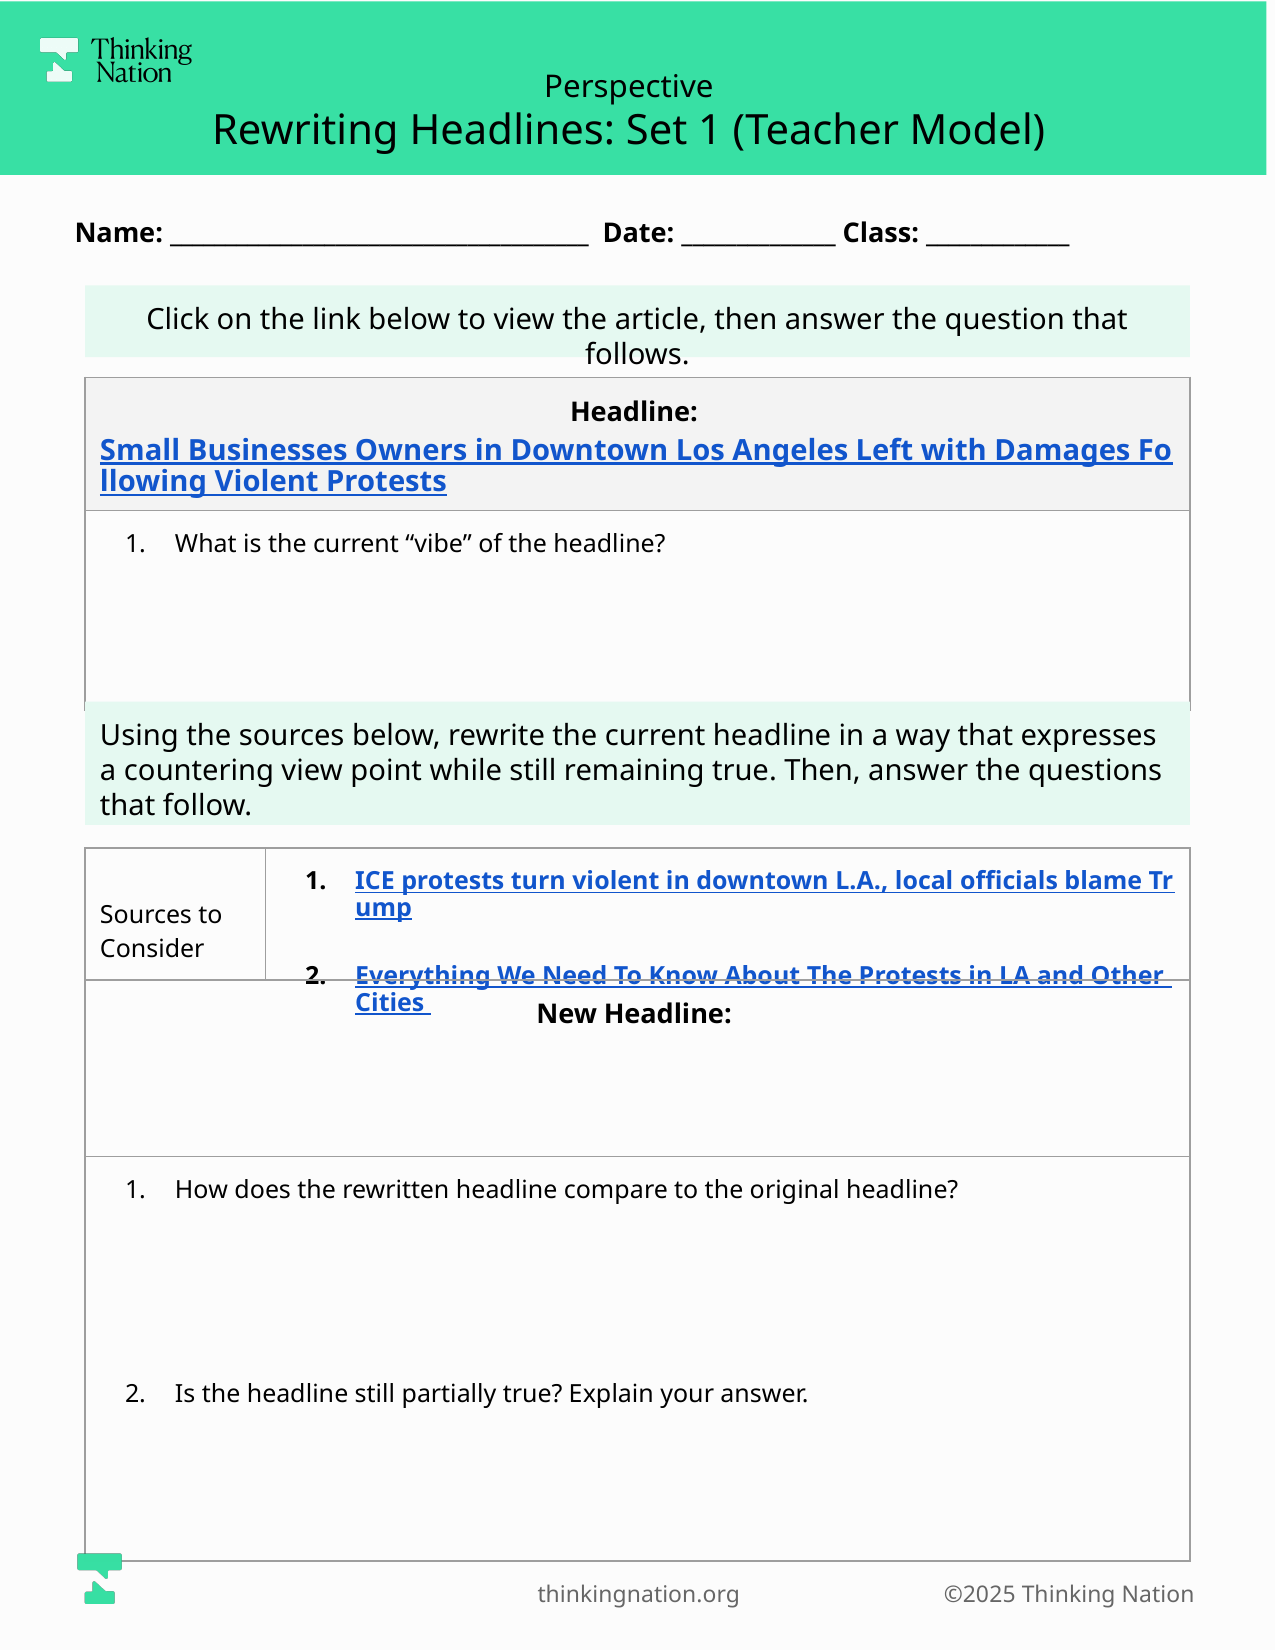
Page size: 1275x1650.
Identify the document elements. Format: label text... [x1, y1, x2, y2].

table_cell What is the current “vibe” of the headline? [86, 511, 1189, 701]
text_box Using the sources below, rewrite the current headline in a way that expresses a countering view point while still remaining true. Then, answer the questions that follow. [85, 701, 1190, 825]
table_header ICE protests turn violent in downtown L.A., local officials blame Trump Everything We Need To Know About The Protests in LA and Other Cities [266, 849, 1189, 979]
table_cell How does the rewritten headline compare to the original headline? Is the headline still partially true? Explain your answer. [86, 1157, 1189, 1560]
table_cell New Headline: [86, 981, 1189, 1156]
text_box Click on the link below to view the article, then answer the question that follows. [85, 285, 1190, 358]
text_box Perspective Rewriting Headlines: Set 1 (Teacher Model) [0, 1, 1267, 175]
text_box ©2025 Thinking Nation [909, 1563, 1211, 1614]
picture [63, 1542, 135, 1615]
text_box thinkingnation.org [488, 1563, 790, 1614]
table_header Sources to Consider [86, 849, 265, 979]
table_header Headline: Small Businesses Owners in Downtown Los Angeles Left with Damages Following Violent Protests [86, 378, 1189, 510]
picture [22, 23, 197, 96]
text_box Name: ______________________________________ Date: ______________ Class: _____________ [58, 199, 1219, 262]
